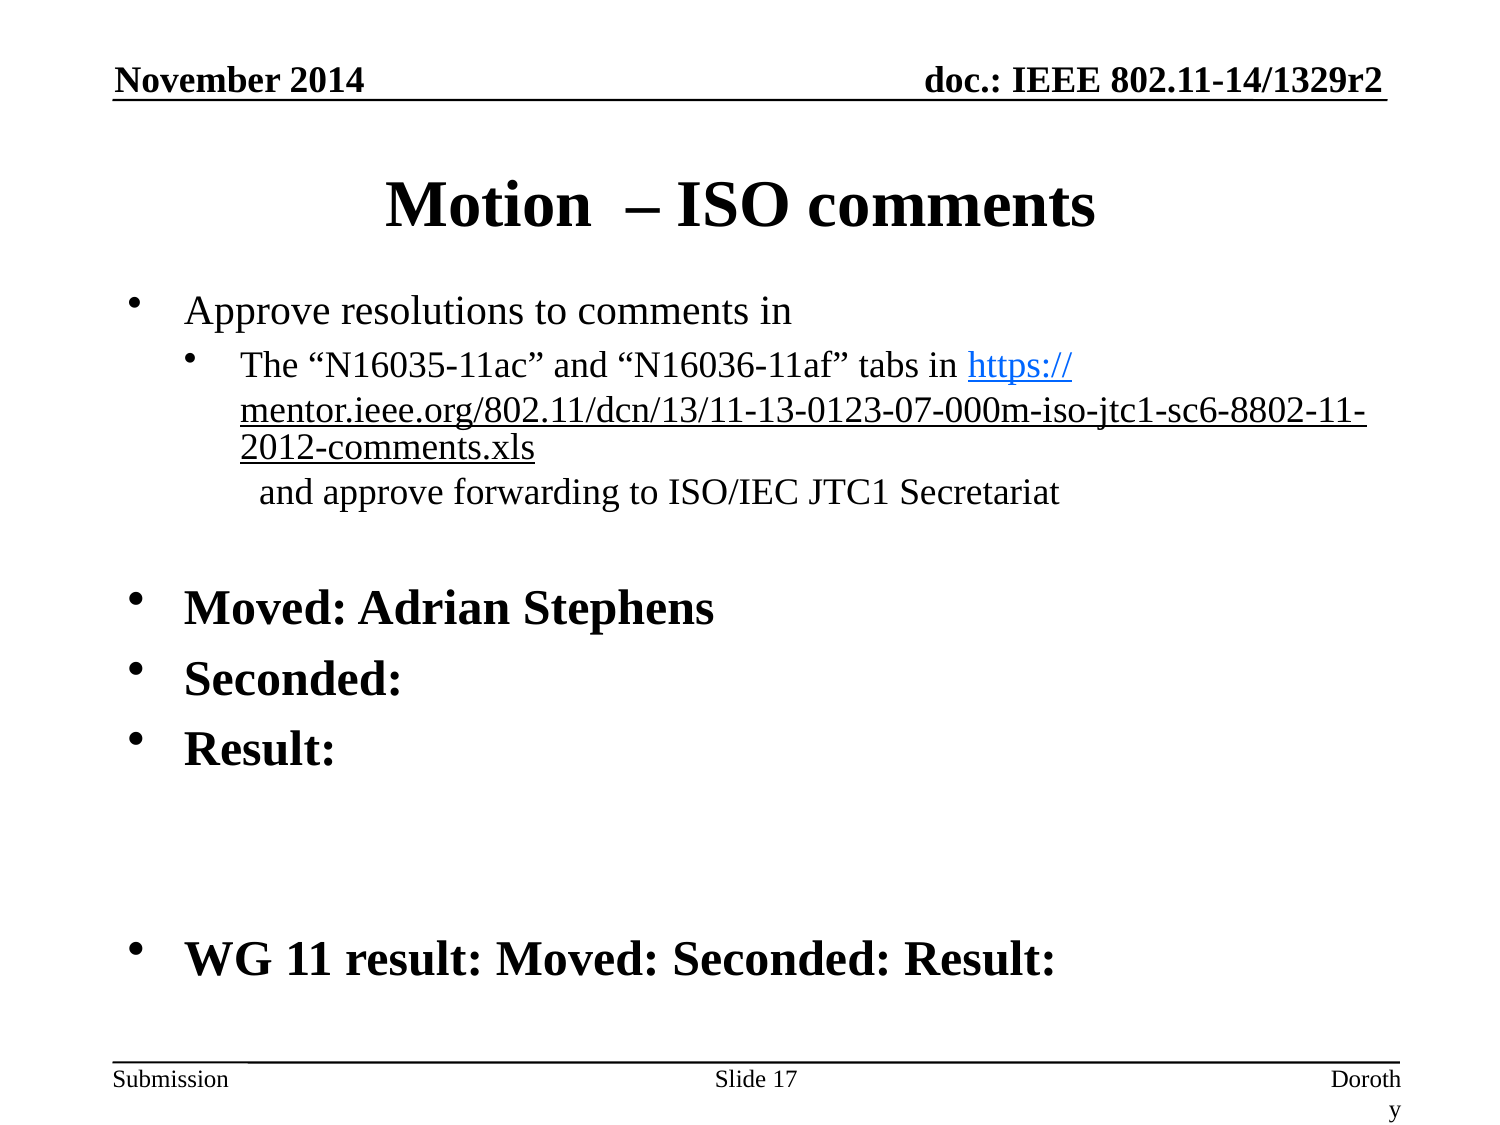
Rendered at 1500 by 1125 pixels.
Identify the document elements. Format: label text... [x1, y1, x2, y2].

title Motion – ISO comments [112, 112, 1388, 275]
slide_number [114, 54, 374, 101]
footer Dorothy Stanley, Aruba Networks [1324, 1061, 1402, 1093]
list Approve resolutions to comments in The “N16035-11ac” and “N16036-11af” tabs in https://mentor.ieee.org/802.11/dcn/13/11-13-0123-07-000m-iso-jtc1-sc6-8802-11-2012-comments.xls and approve forwarding to ISO/IEC JTC1 Secretariat Moved: Adrian Stephens Seconded: Result: WG 11 result: Moved: Seconded: Result: [112, 275, 1388, 850]
slide_number Slide 17 [712, 1061, 800, 1093]
